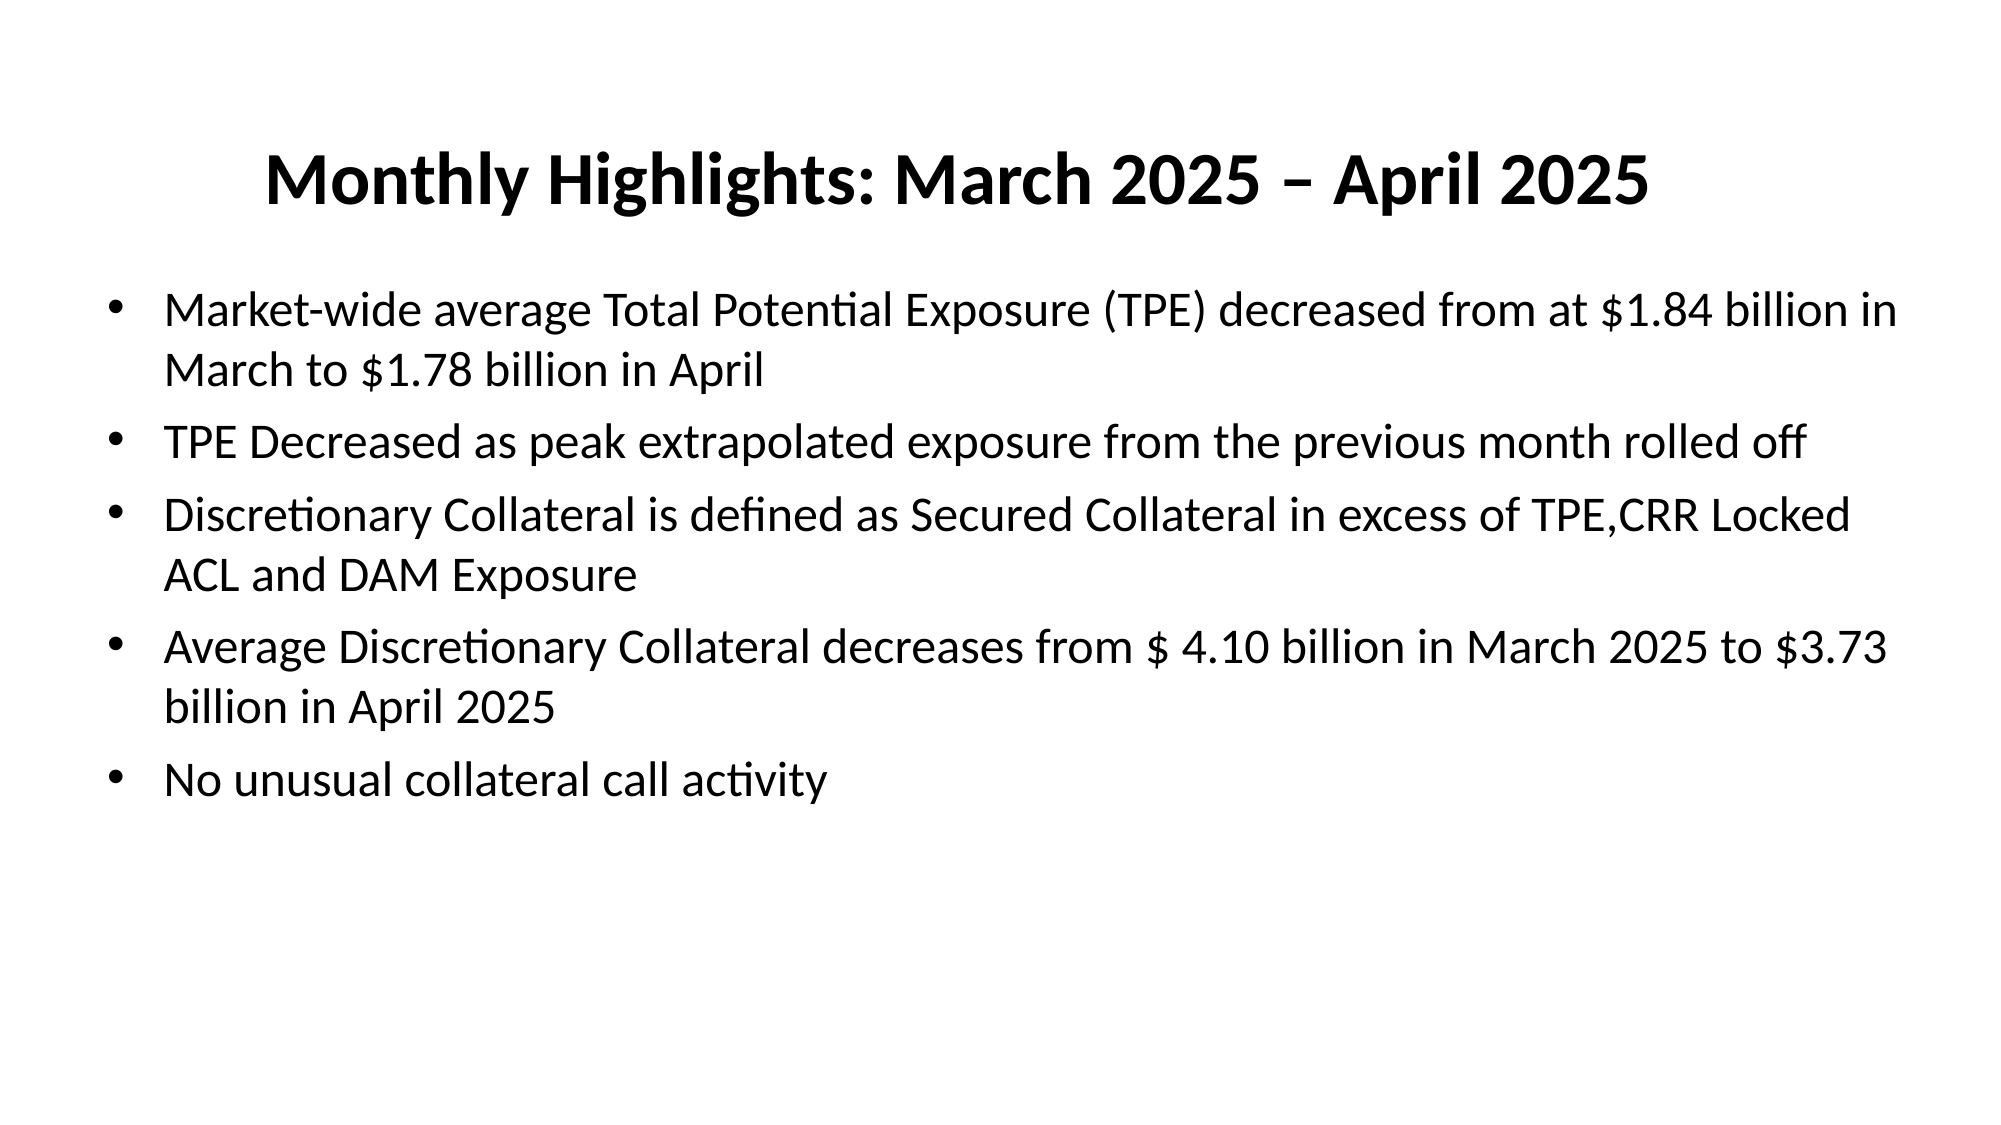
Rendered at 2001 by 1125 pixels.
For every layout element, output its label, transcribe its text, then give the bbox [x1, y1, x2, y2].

title Monthly Highlights: March 2025 – April 2025 [167, 107, 1750, 229]
text_box Market-wide average Total Potential Exposure (TPE) decreased from at $1.84 billion in March to $1.78 billion in April TPE Decreased as peak extrapolated exposure from the previous month rolled off Discretionary Collateral is defined as Secured Collateral in excess of TPE,CRR Locked ACL and DAM Exposure Average Discretionary Collateral decreases from $ 4.10 billion in March 2025 to $3.73 billion in April 2025 No unusual collateral call activity [92, 268, 1940, 814]
